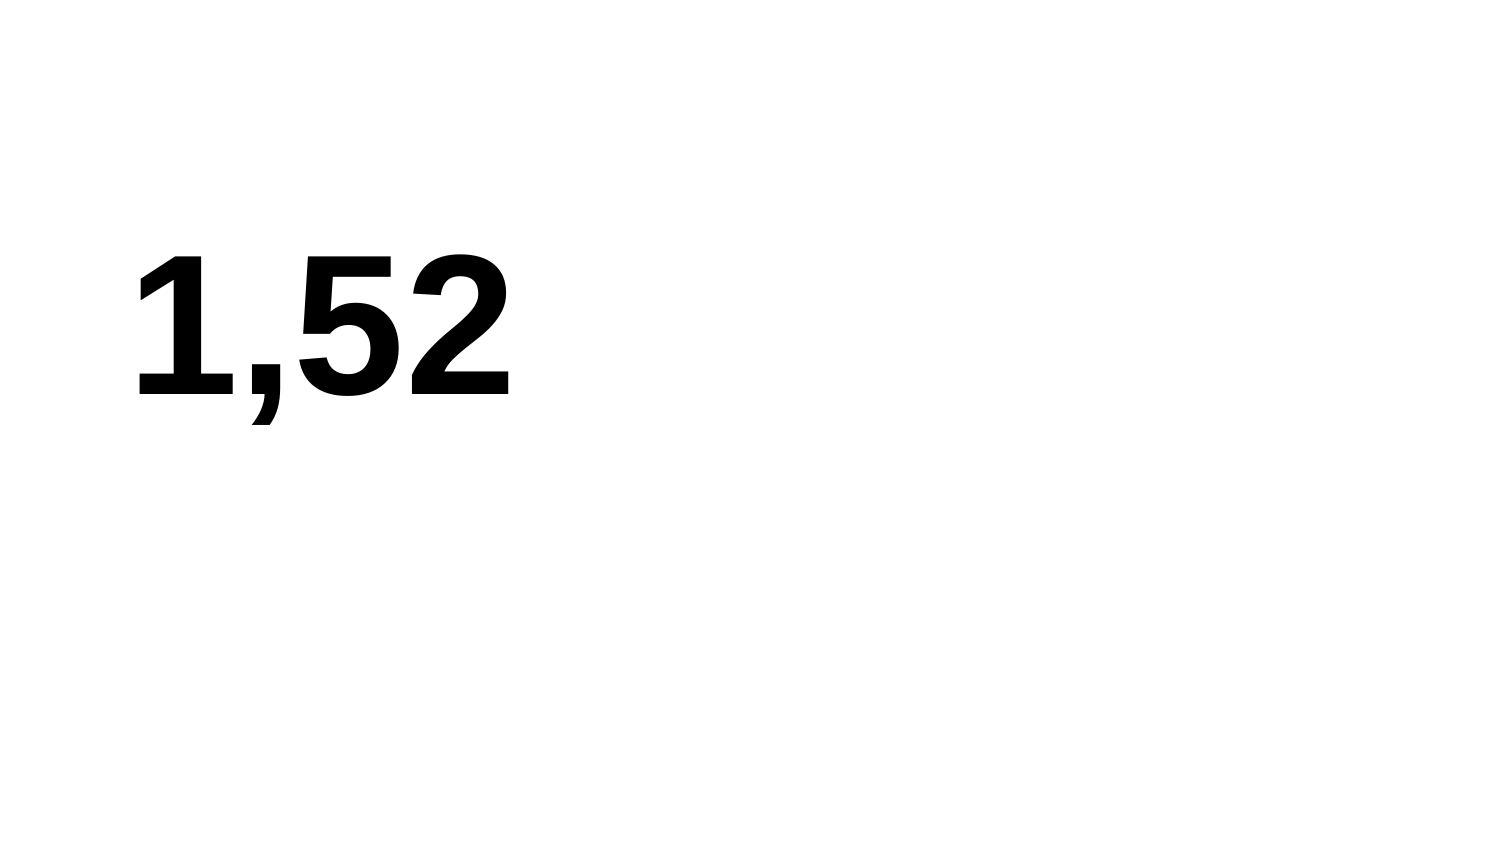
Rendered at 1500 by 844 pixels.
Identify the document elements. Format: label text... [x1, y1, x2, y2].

text_box 1,52 [112, 259, 1388, 450]
